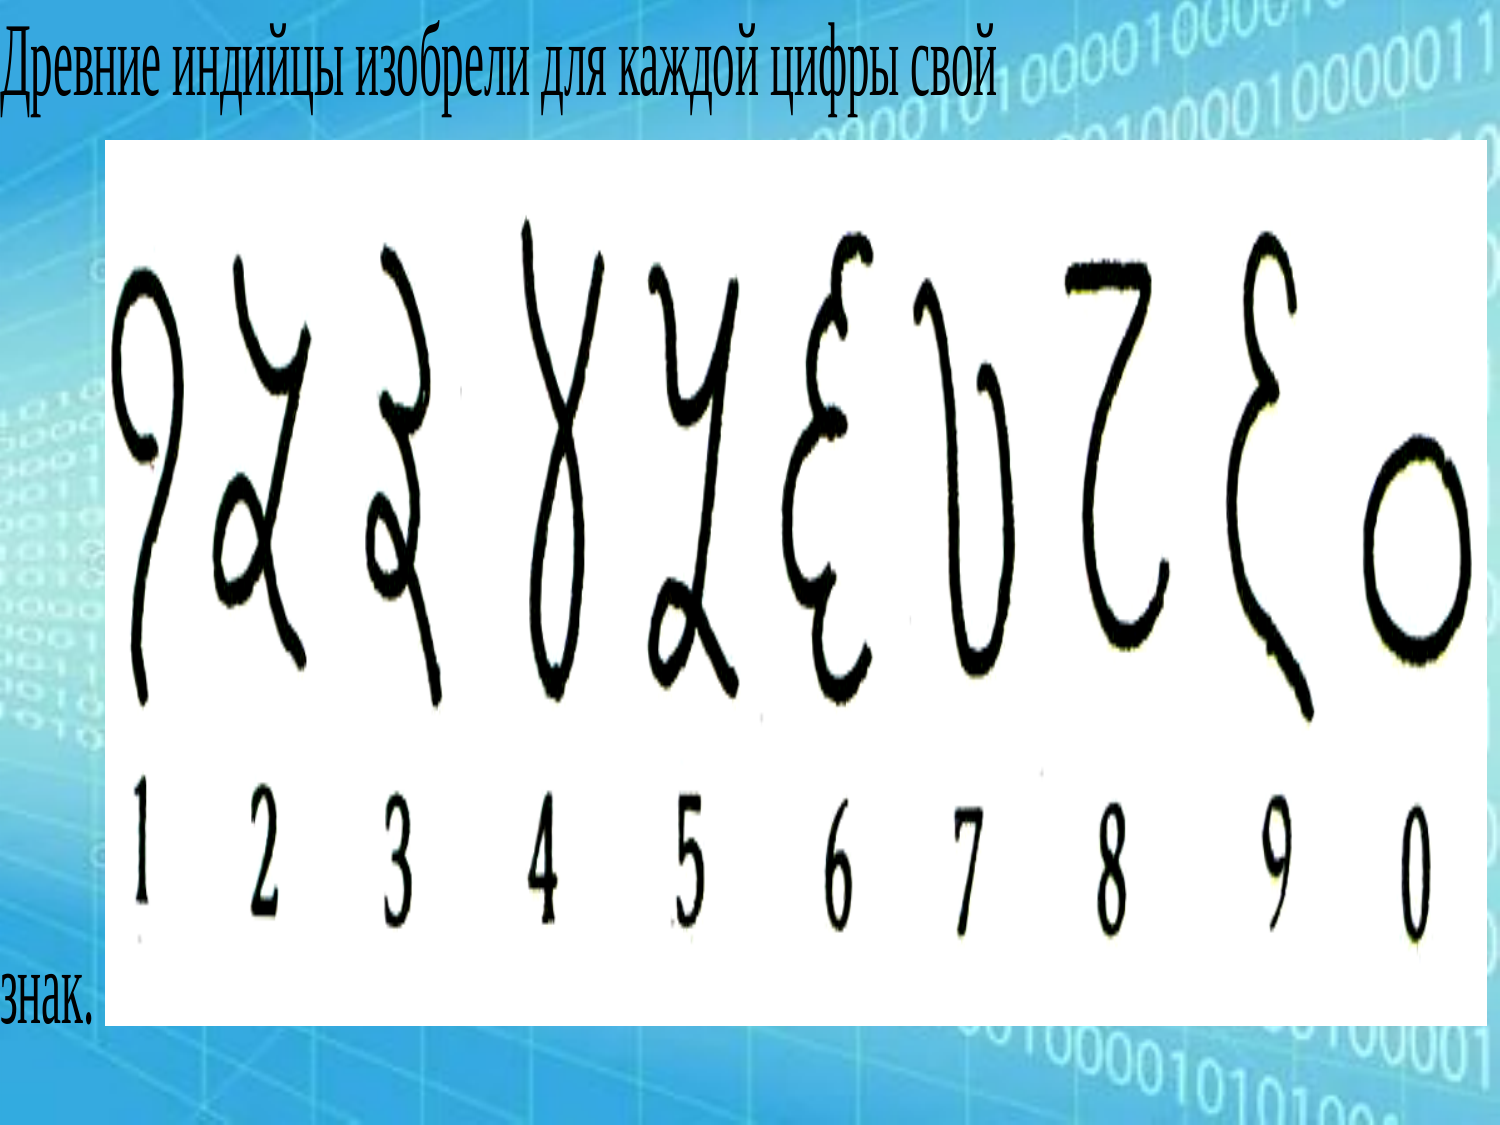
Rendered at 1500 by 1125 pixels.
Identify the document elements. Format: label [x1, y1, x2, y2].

list [0, 0, 1500, 1125]
